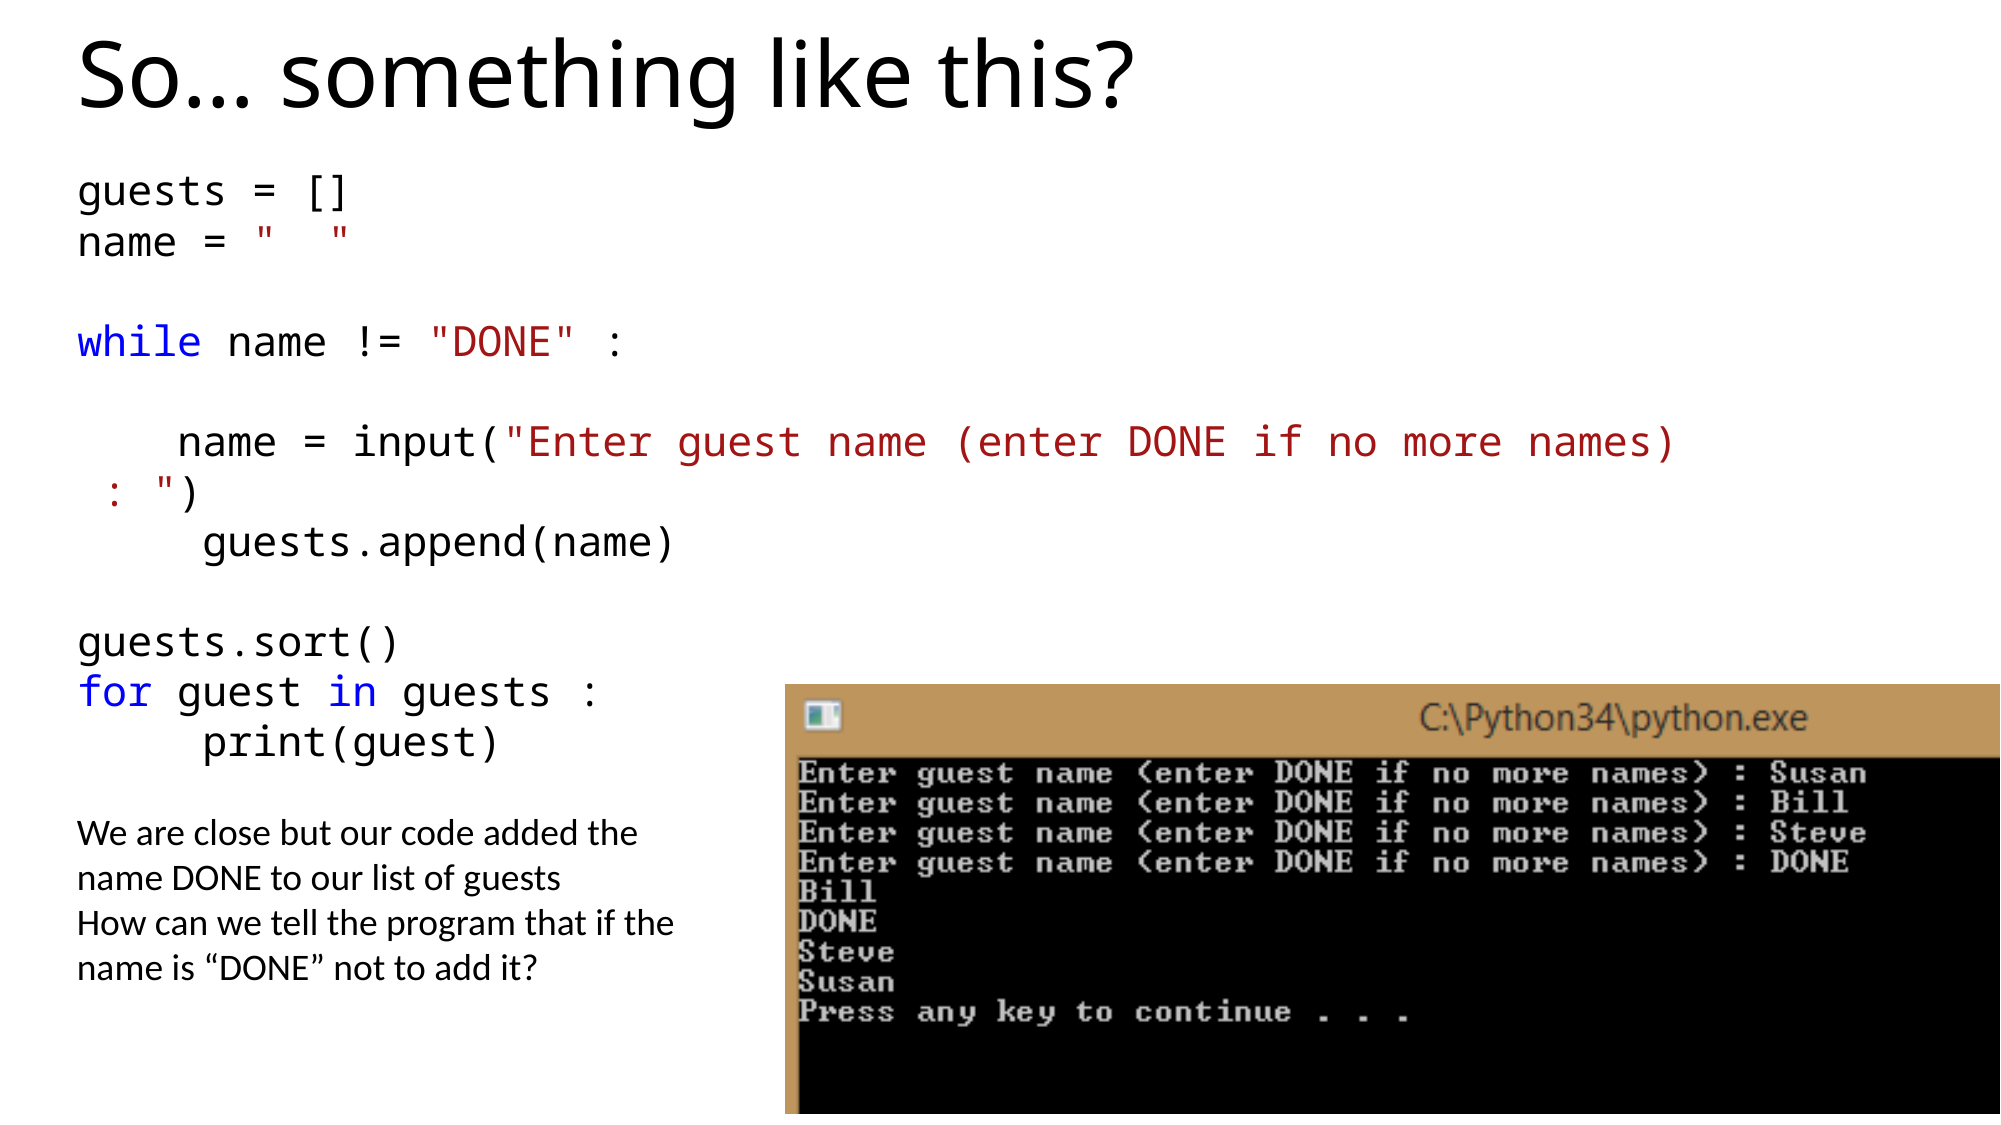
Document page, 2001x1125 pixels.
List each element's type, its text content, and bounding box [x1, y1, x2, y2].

text_box We are close but our code added the name DONE to our list of guests How can we tell the program that if the name is “DONE” not to add it? [62, 800, 725, 996]
picture [784, 684, 2000, 1114]
list guests = [] name = " " while name != "DONE" : name = input("Enter guest name (enter DONE if no more names) : ") guests.append(name) guests.sort() for guest in guests : print(guest) [62, 138, 1713, 791]
title So… something like this? [62, 29, 1953, 205]
